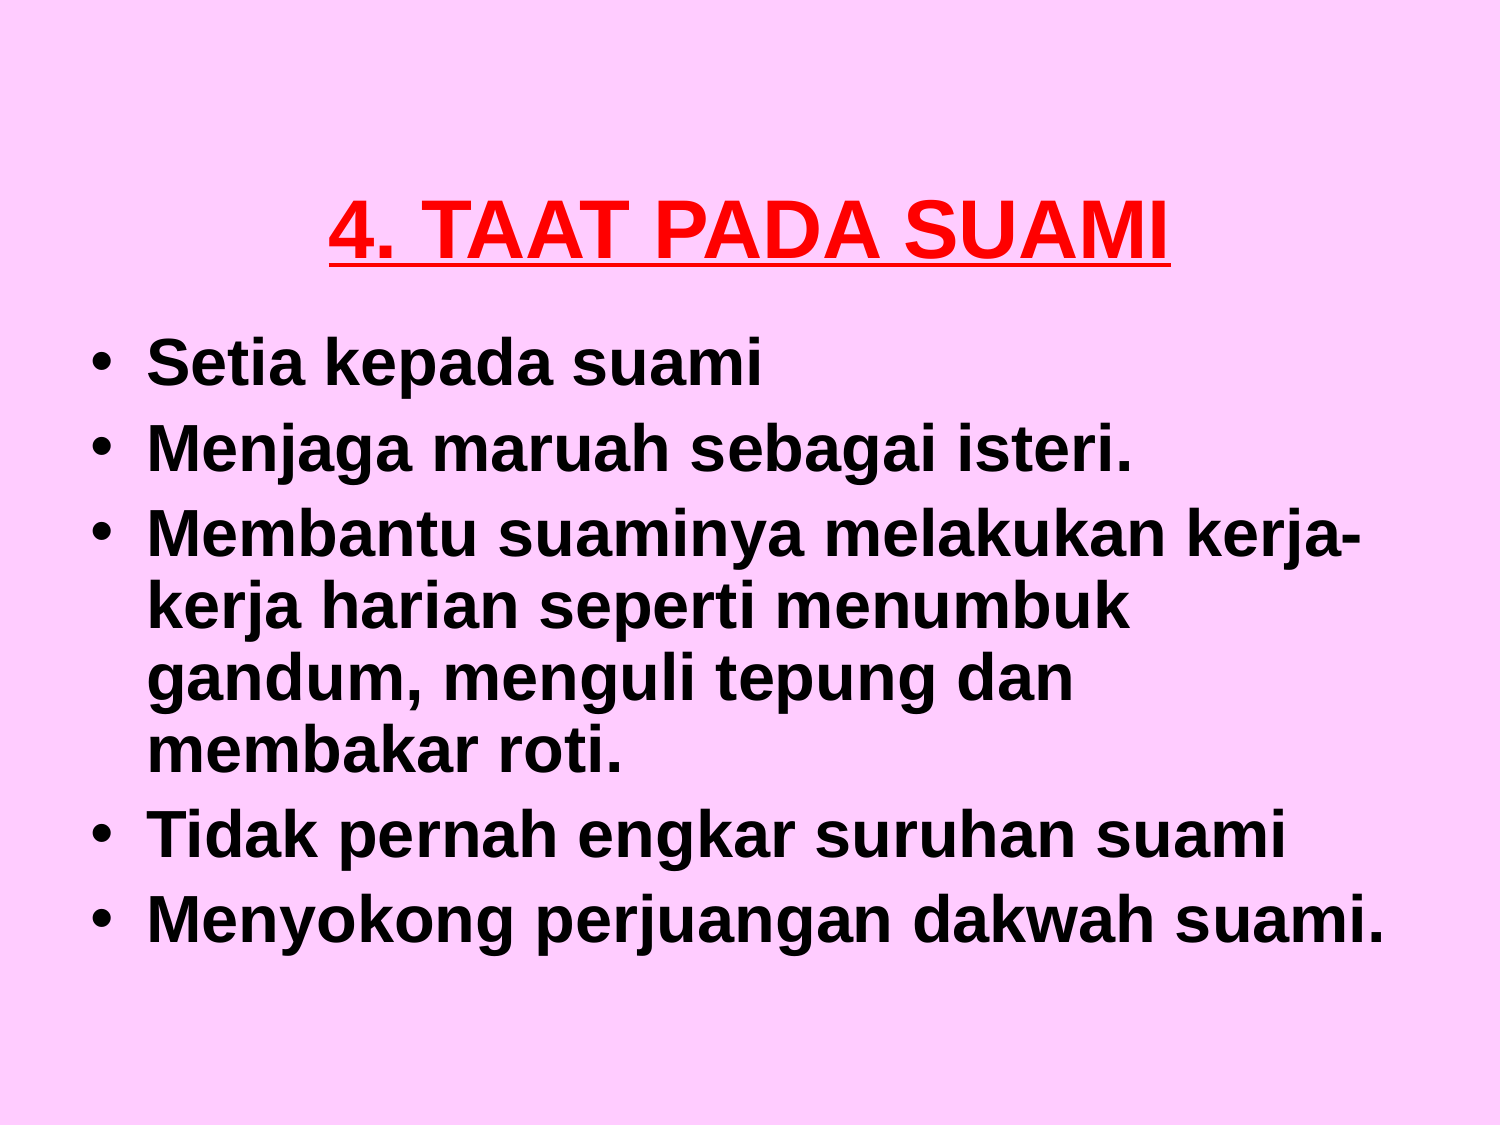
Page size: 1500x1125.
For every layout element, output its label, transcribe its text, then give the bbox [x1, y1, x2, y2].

text_box 4. TAAT PADA SUAMI [74, 149, 1425, 262]
text_box Setia kepada suami Menjaga maruah sebagai isteri. Membantu suaminya melakukan kerja-kerja harian seperti menumbuk gandum, menguli tepung dan membakar roti. Tidak pernah engkar suruhan suami Menyokong perjuangan dakwah suami. [74, 262, 1425, 1005]
